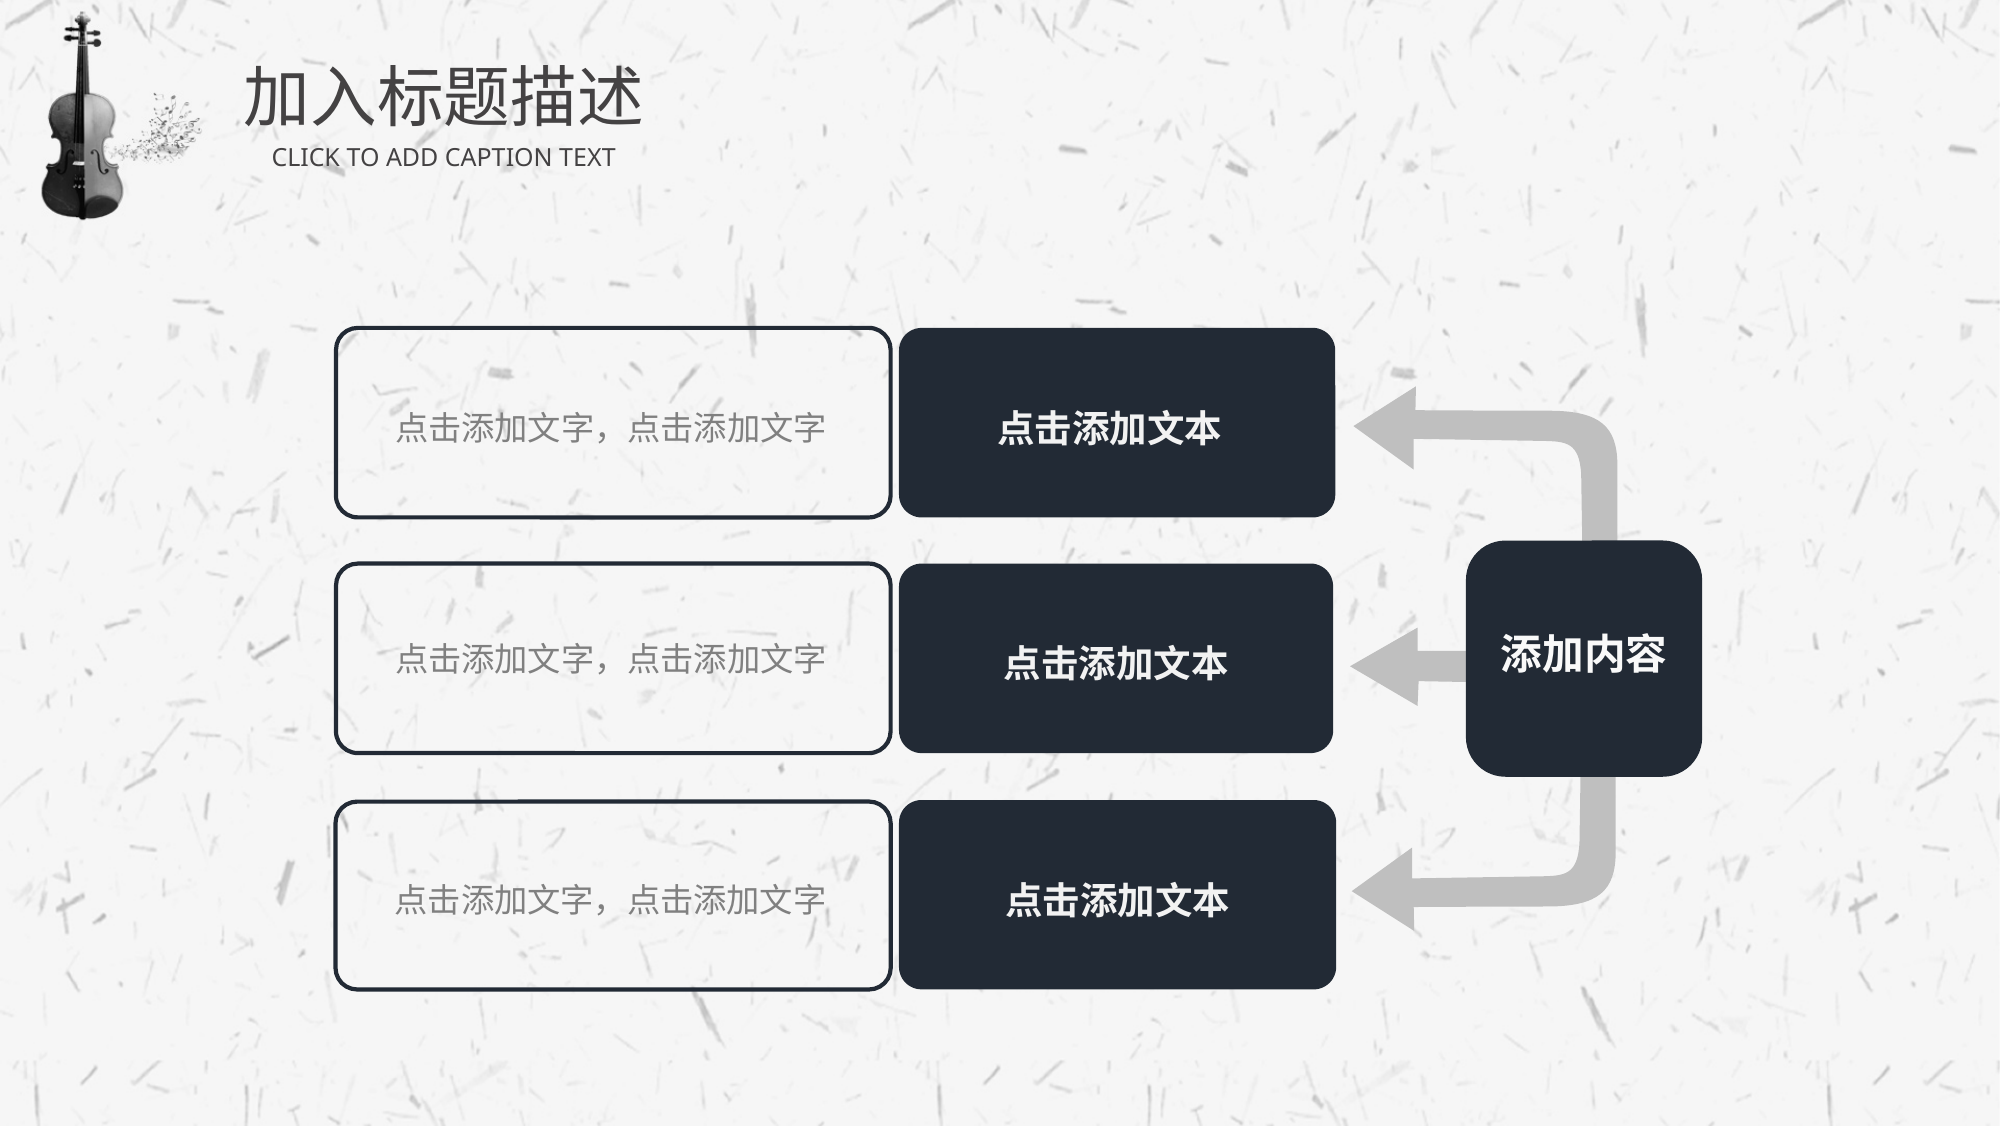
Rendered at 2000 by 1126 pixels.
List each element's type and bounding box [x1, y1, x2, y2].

text_box [335, 327, 1703, 990]
text_box [176, 54, 711, 172]
picture [0, 0, 2000, 1126]
